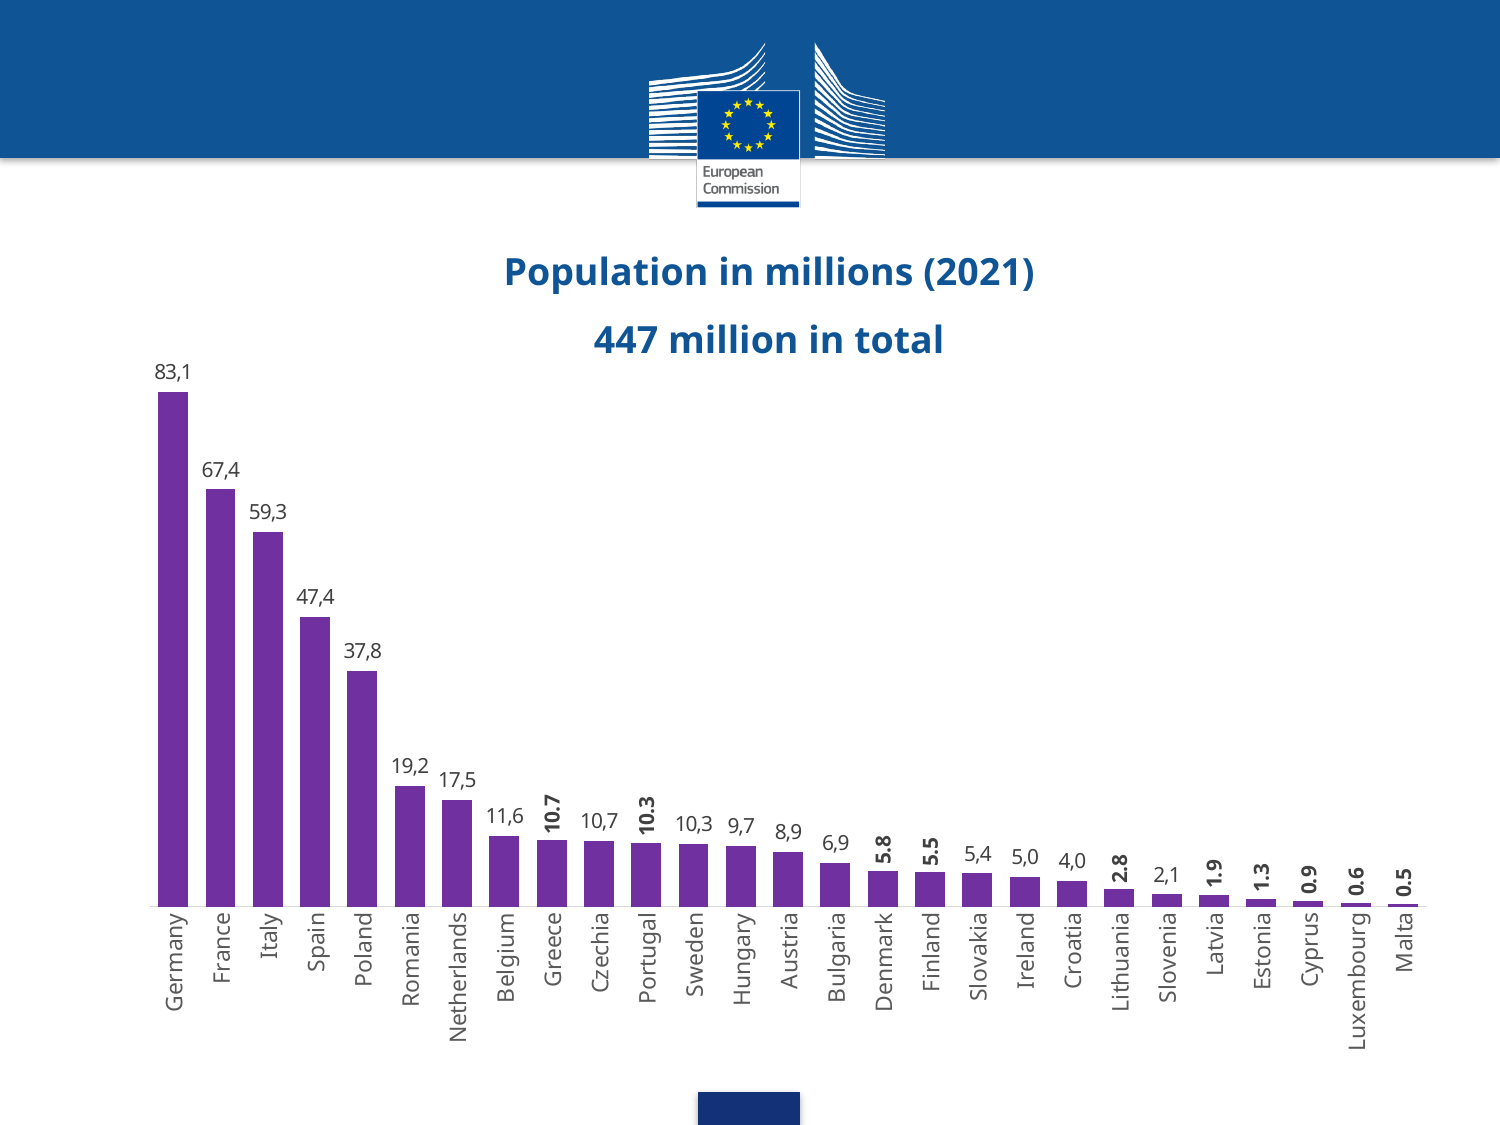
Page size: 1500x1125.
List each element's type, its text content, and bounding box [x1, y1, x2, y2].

title Population in millions (2021) 447 million in total [64, 295, 1415, 371]
chart [122, 332, 1454, 1067]
picture [649, 42, 885, 208]
